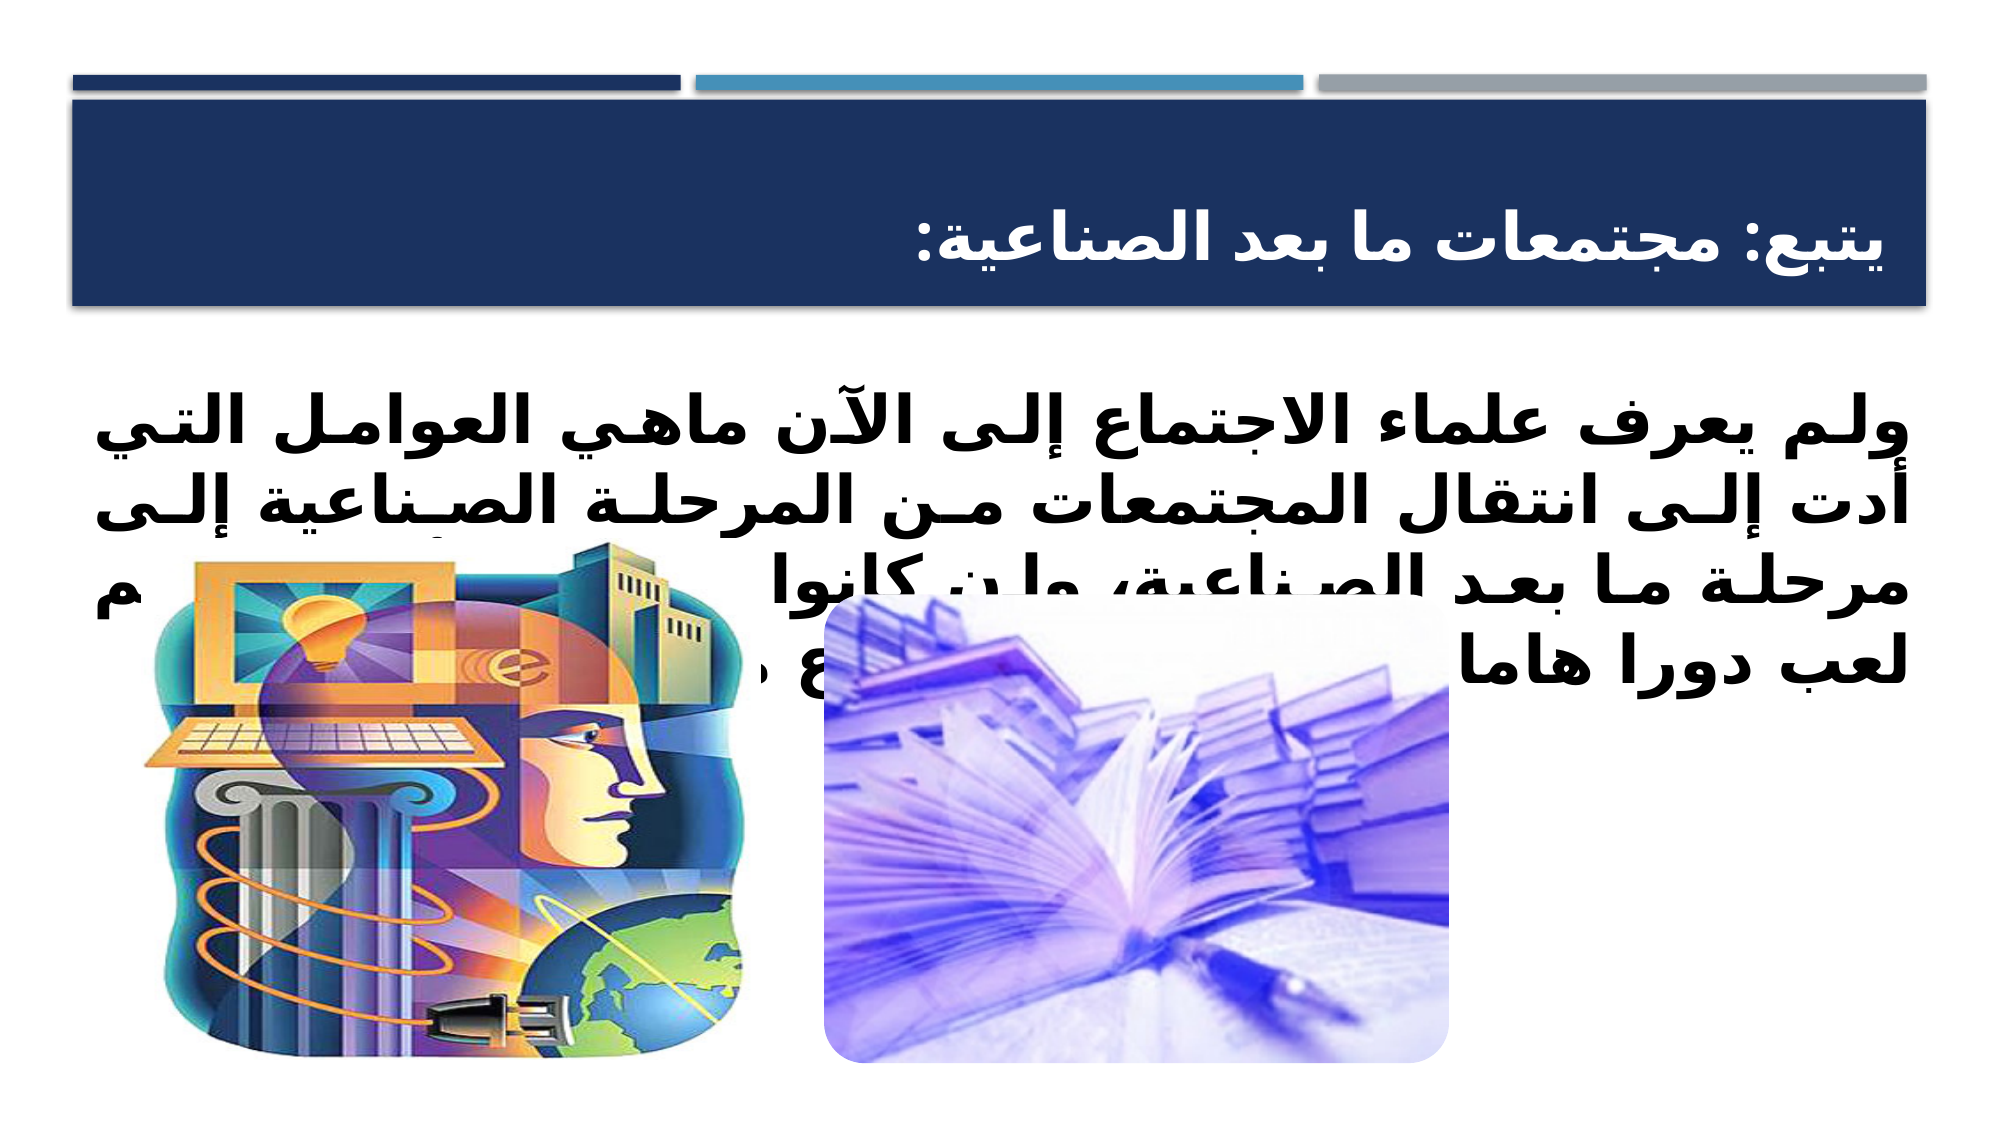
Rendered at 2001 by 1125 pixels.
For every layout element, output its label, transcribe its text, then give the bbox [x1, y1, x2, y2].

title يتبع: مجتمعات ما بعد الصناعية: [94, 119, 1904, 282]
picture [823, 593, 1450, 1064]
picture [140, 537, 762, 1064]
text_box ولم يعرف علماء الاجتماع إلى الآن ماهي العوامل التي أدت إلى انتقال المجتمعات من المرحلة الصناعية إلى مرحلة ما بعد الصناعية، وإن كانوا يعتقدون أن التعليم لعب دورا هاما في ظهور هذا النوع من المجتمعات. [78, 369, 1928, 784]
